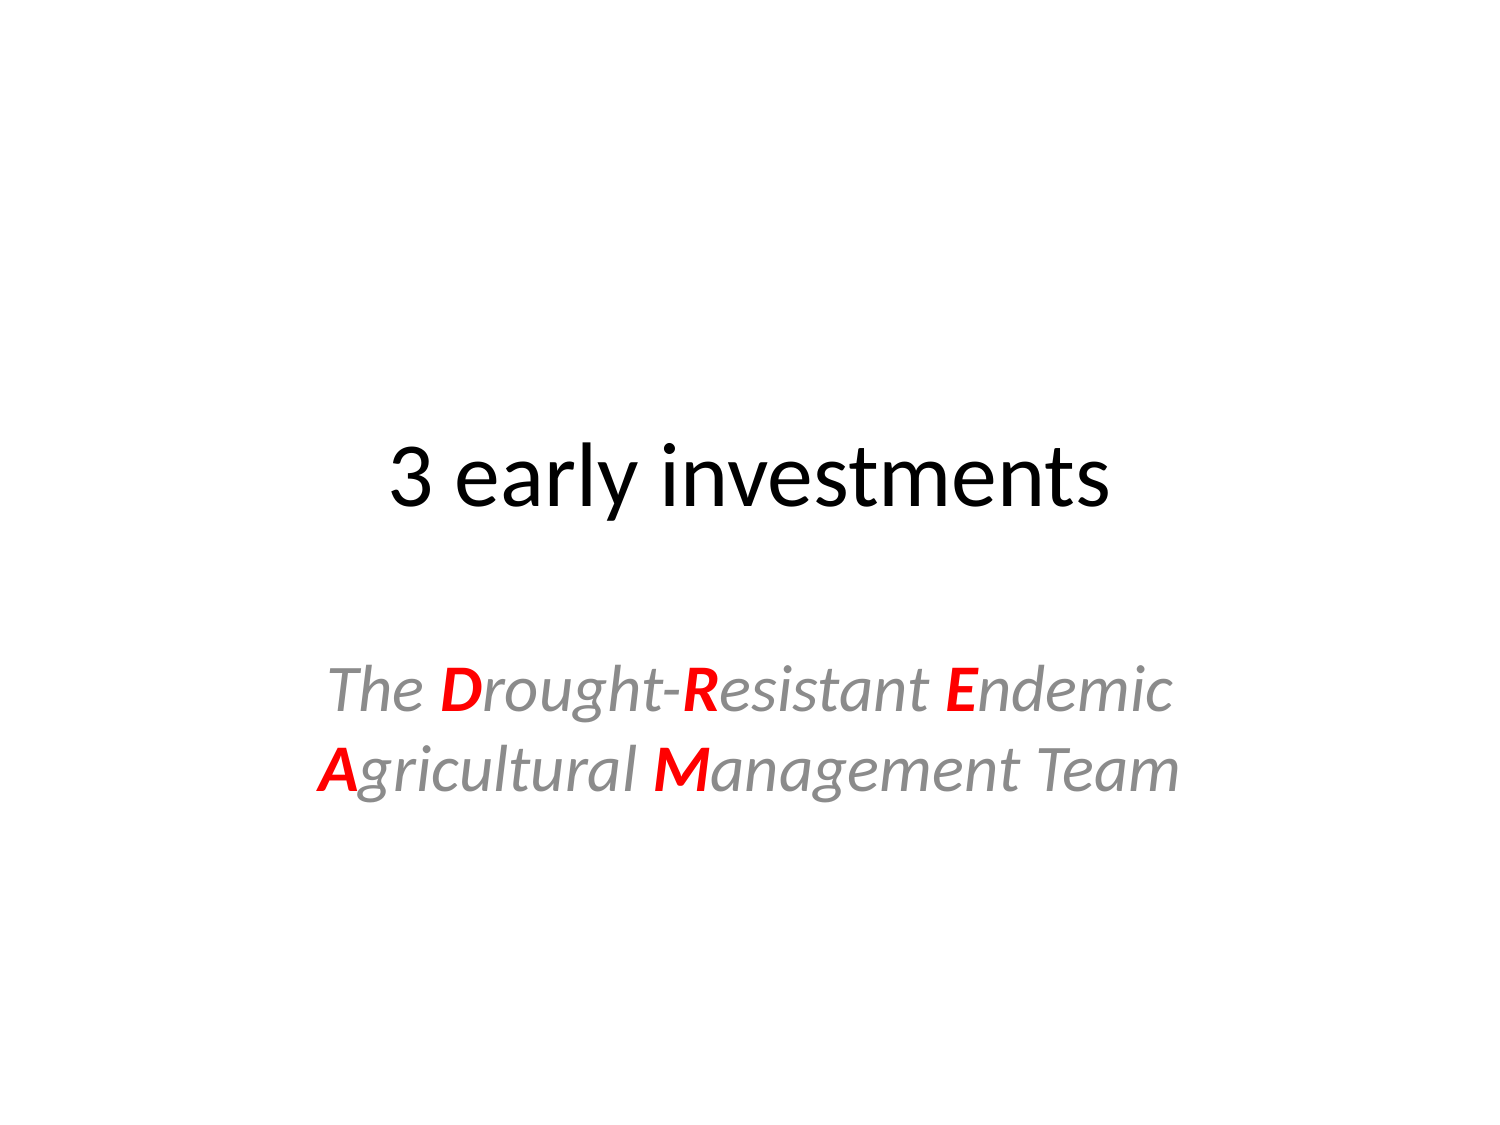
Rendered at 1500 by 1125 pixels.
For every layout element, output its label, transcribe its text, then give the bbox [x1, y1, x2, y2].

title 3 early investments [112, 349, 1388, 591]
subtitle The Drought-Resistant Endemic Agricultural Management Team [225, 637, 1275, 925]
